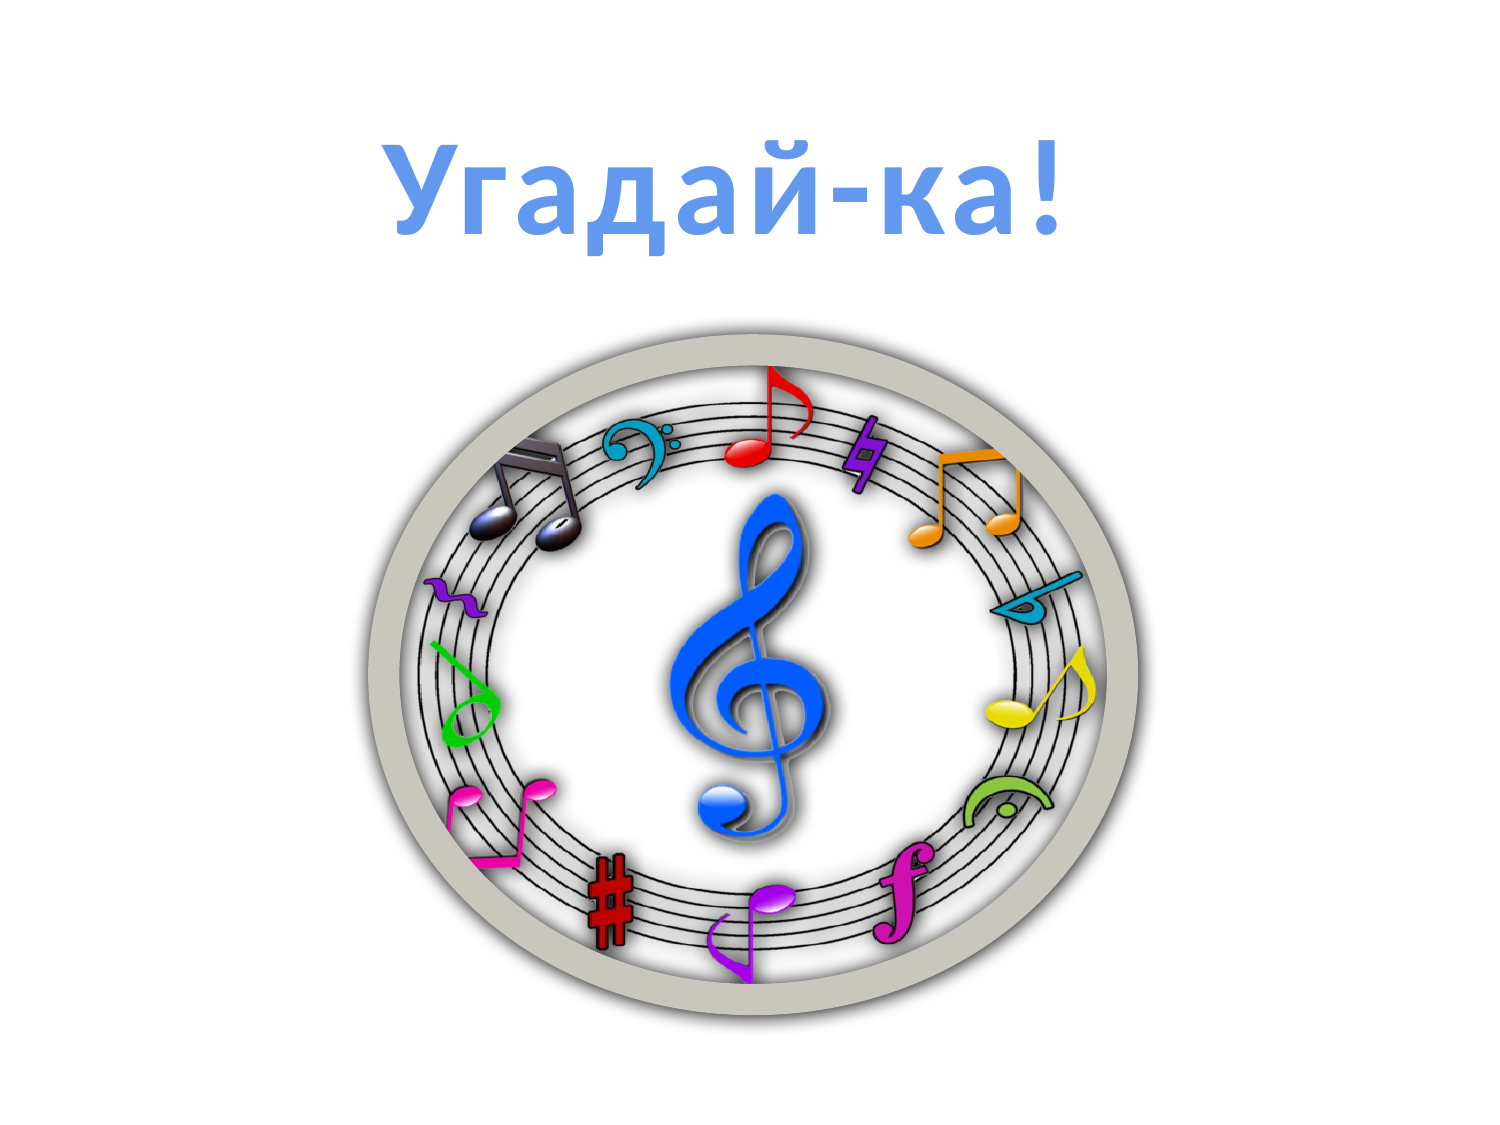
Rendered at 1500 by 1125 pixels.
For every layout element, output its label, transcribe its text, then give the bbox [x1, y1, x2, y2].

text_box Угадай-ка! [41, 90, 1412, 270]
picture [383, 349, 1123, 1000]
